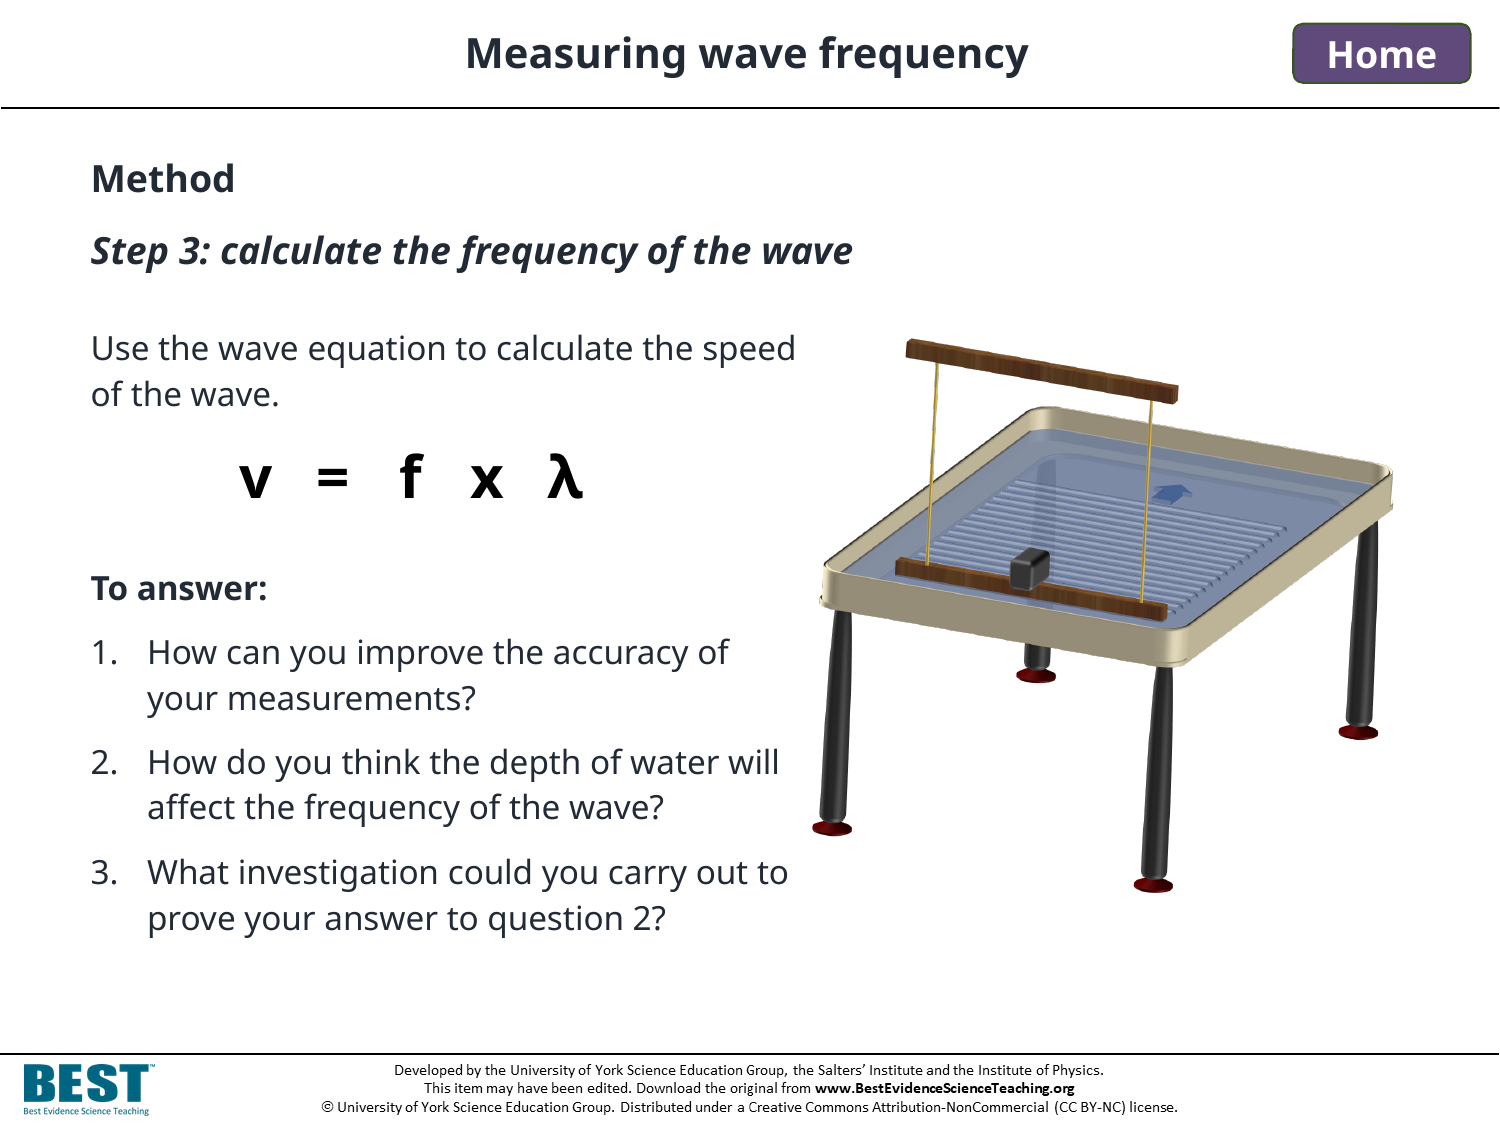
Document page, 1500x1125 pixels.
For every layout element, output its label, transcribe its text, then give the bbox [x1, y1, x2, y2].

text_box Measuring wave frequency [23, 4, 1471, 99]
text_box Home [1292, 22, 1472, 84]
picture [0, 107, 1500, 1125]
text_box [220, 433, 601, 519]
